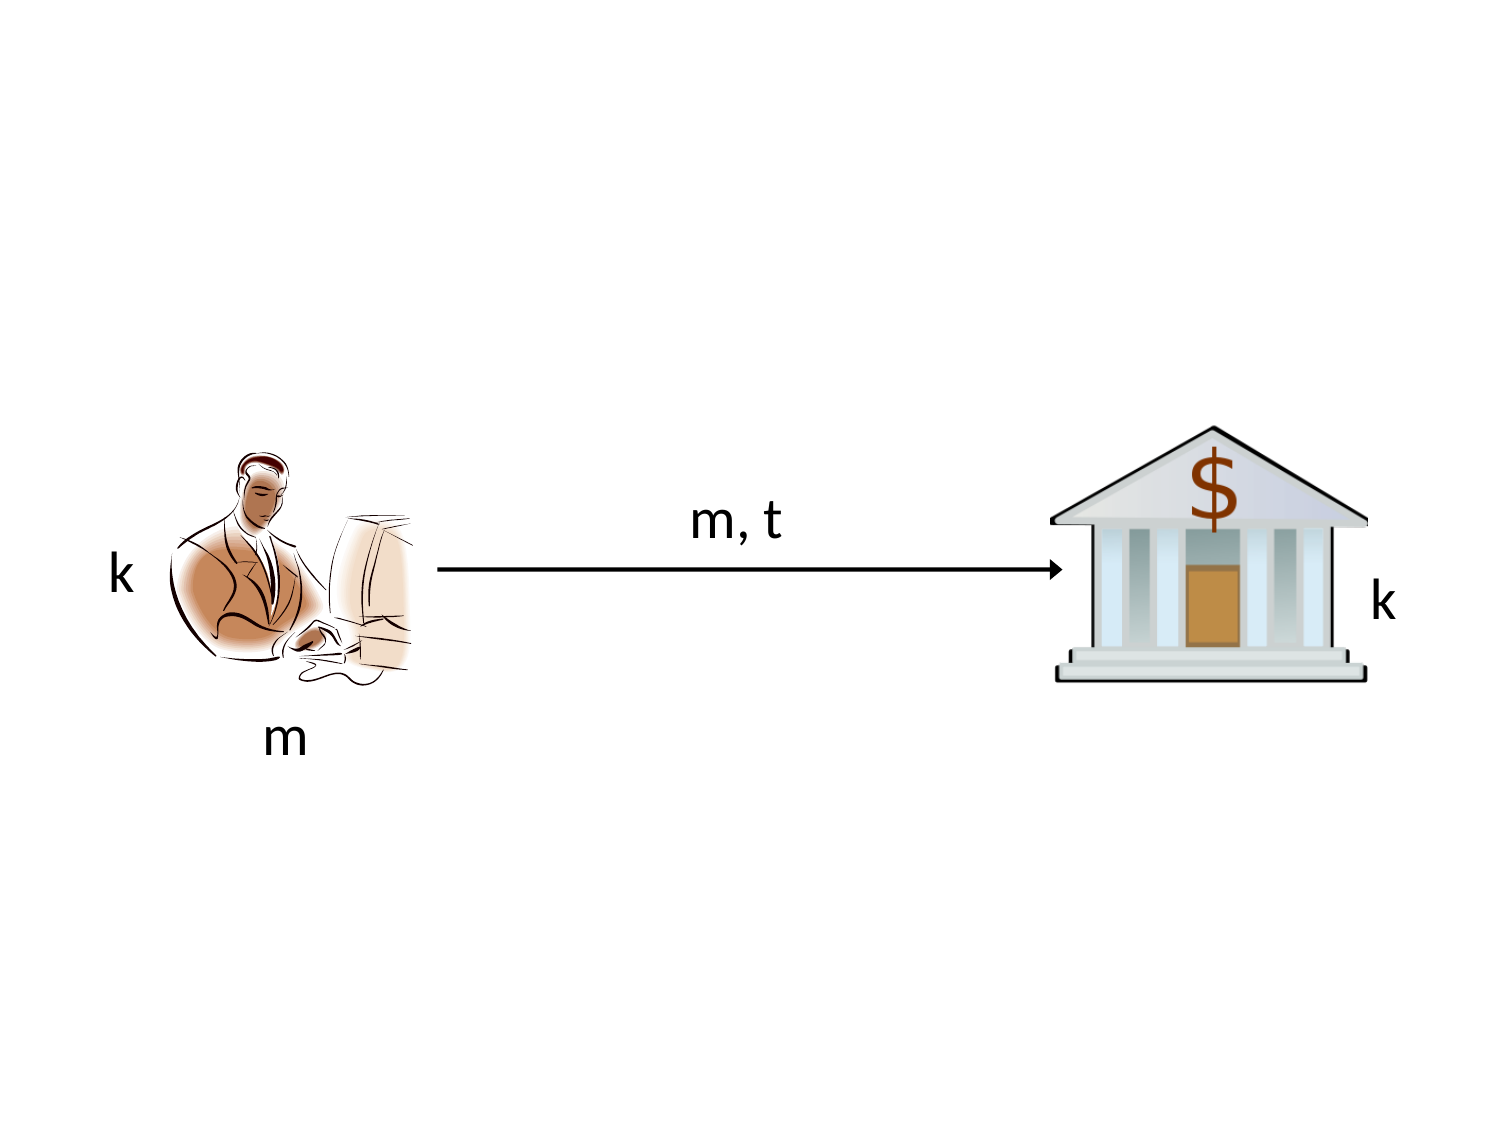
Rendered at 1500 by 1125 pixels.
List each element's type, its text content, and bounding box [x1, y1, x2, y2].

text_box m, t [674, 472, 817, 558]
text_box k [1371, 553, 1413, 639]
picture [1049, 399, 1368, 718]
text_box k [93, 526, 150, 612]
text_box m [247, 696, 324, 774]
picture [162, 450, 414, 689]
